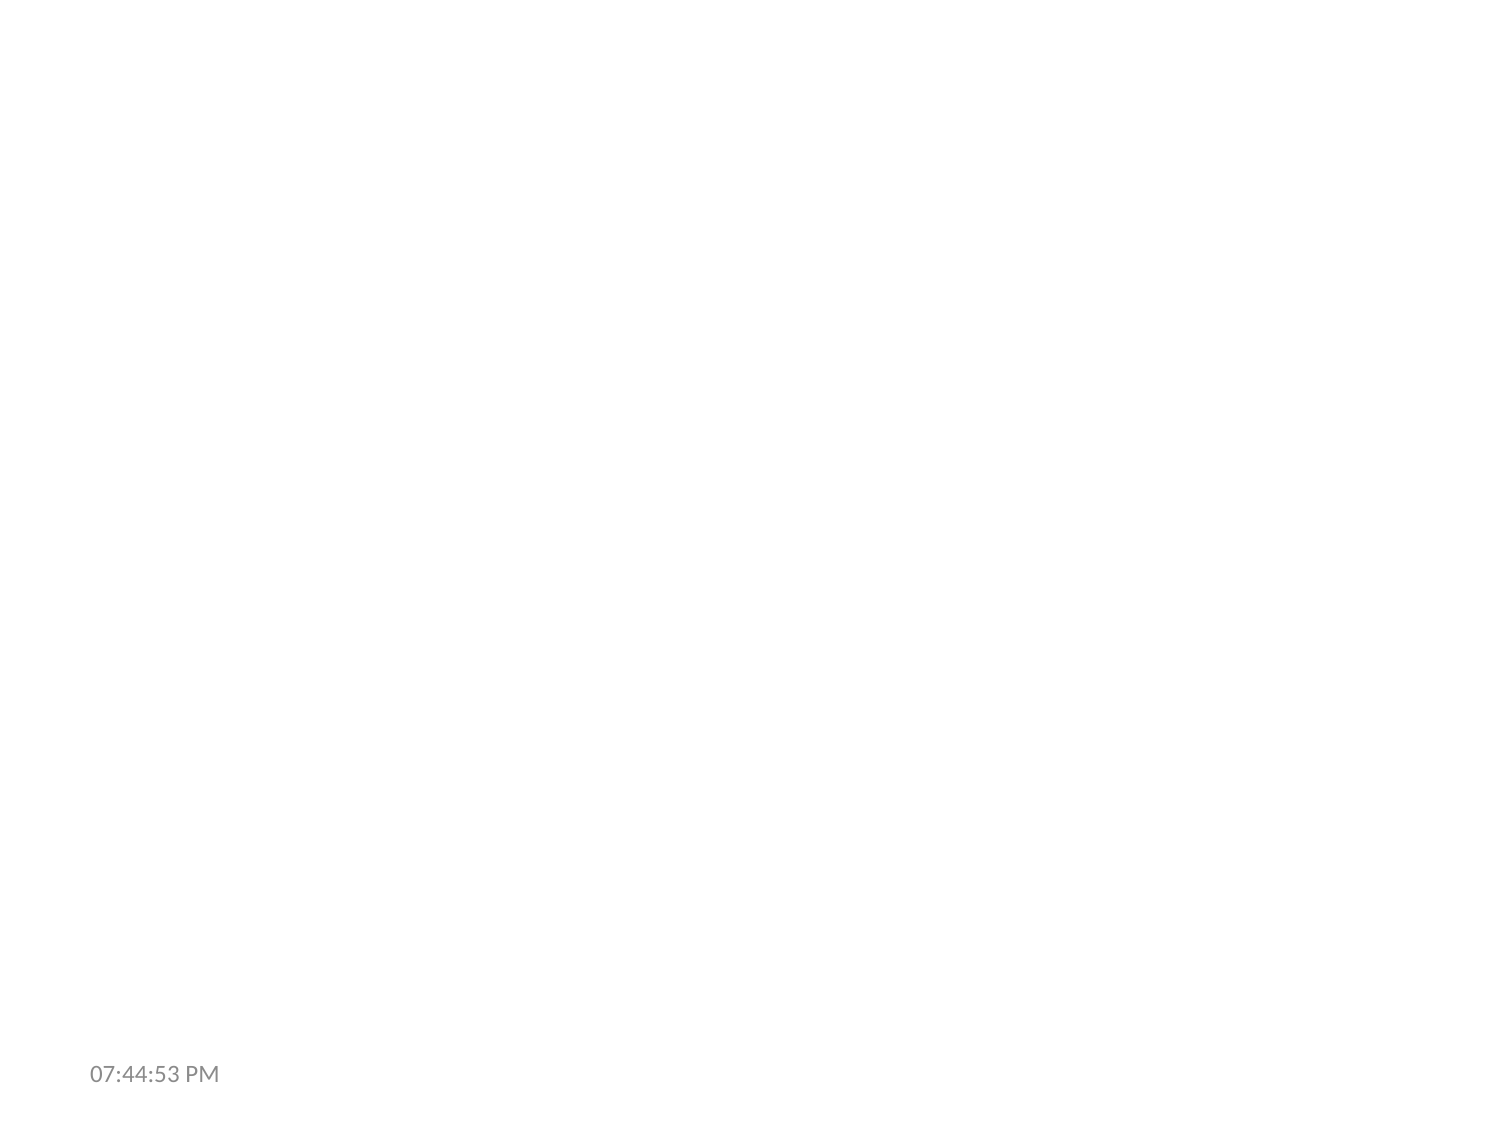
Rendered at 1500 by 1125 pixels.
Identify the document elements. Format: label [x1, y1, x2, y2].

slide_number [75, 1042, 425, 1103]
